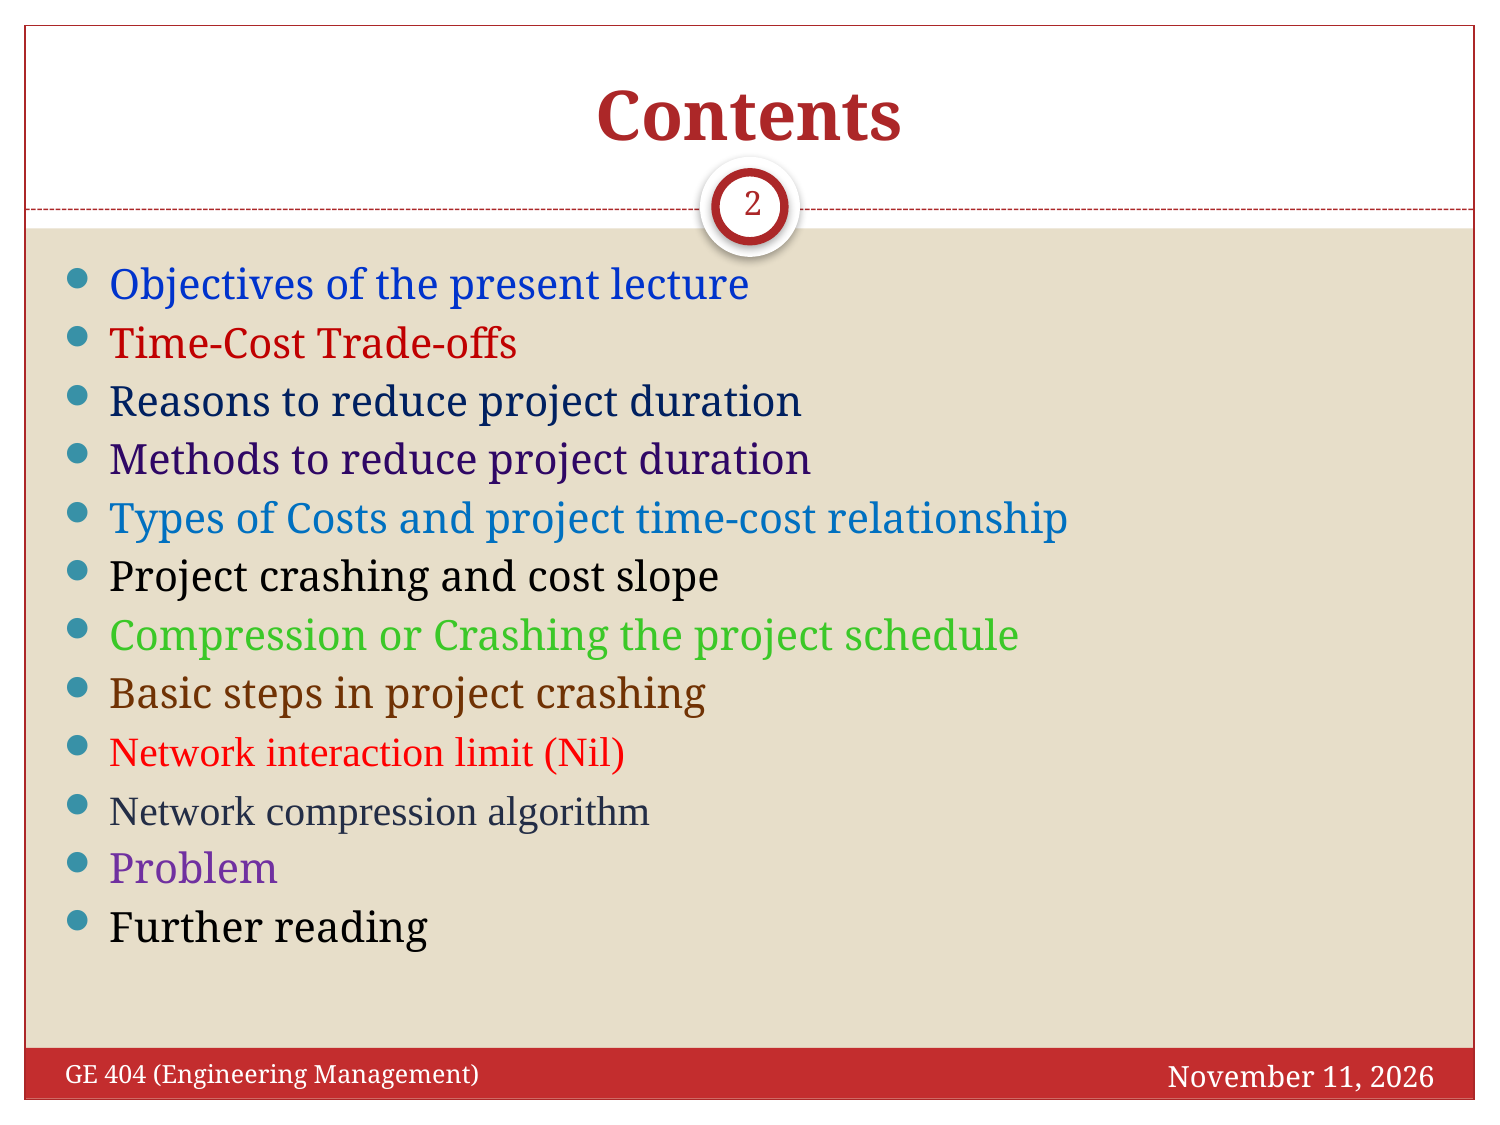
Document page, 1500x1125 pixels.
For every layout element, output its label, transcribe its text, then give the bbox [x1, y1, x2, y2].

footer GE 404 (Engineering Management) [50, 1051, 638, 1112]
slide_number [950, 1050, 1450, 1111]
title Contents [49, 37, 1450, 162]
list Objectives of the present lecture Time-Cost Trade-offs Reasons to reduce project duration Methods to reduce project duration Types of Costs and project time-cost relationship Project crashing and cost slope Compression or Crashing the project schedule Basic steps in project crashing Network interaction limit (Nil) Network compression algorithm Problem Further reading [49, 250, 1445, 1001]
slide_number 2 [715, 168, 791, 241]
